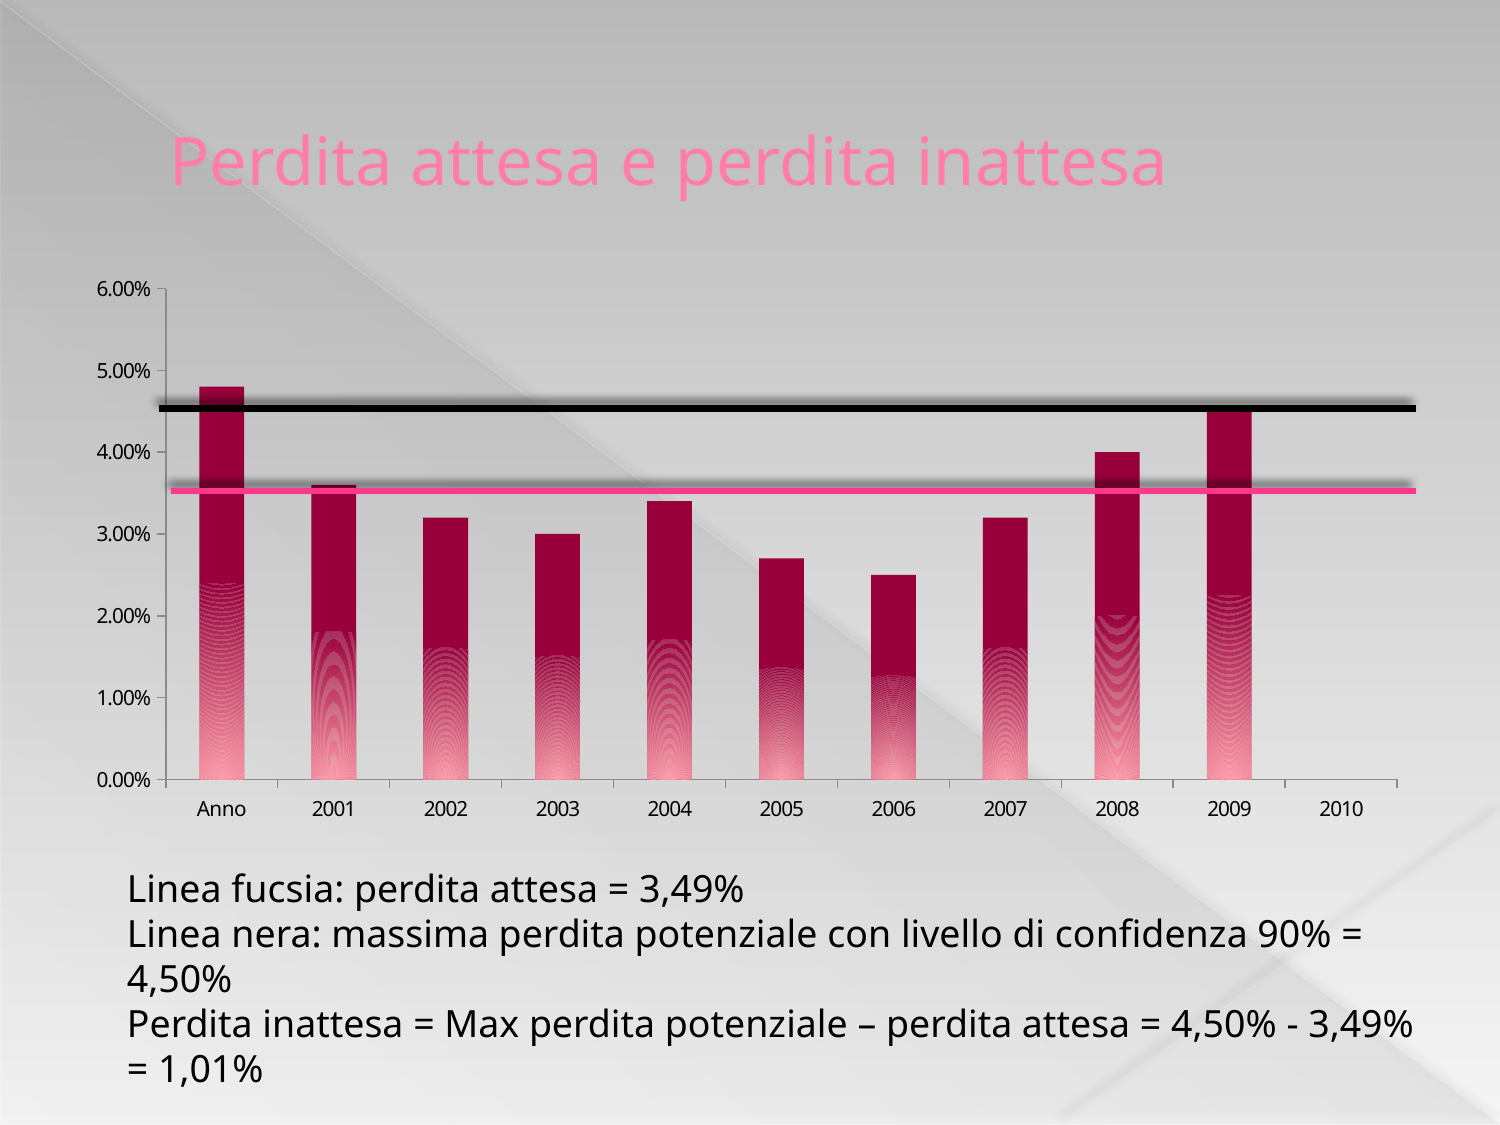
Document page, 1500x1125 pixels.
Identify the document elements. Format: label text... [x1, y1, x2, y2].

title Perdita attesa e perdita inattesa [75, 43, 1425, 245]
chart [74, 255, 1426, 823]
text_box Linea fucsia: perdita attesa = 3,49% Linea nera: massima perdita potenziale con livello di confidenza 90% = 4,50% Perdita inattesa = Max perdita potenziale – perdita attesa = 4,50% - 3,49% = 1,01% [112, 857, 1435, 1098]
